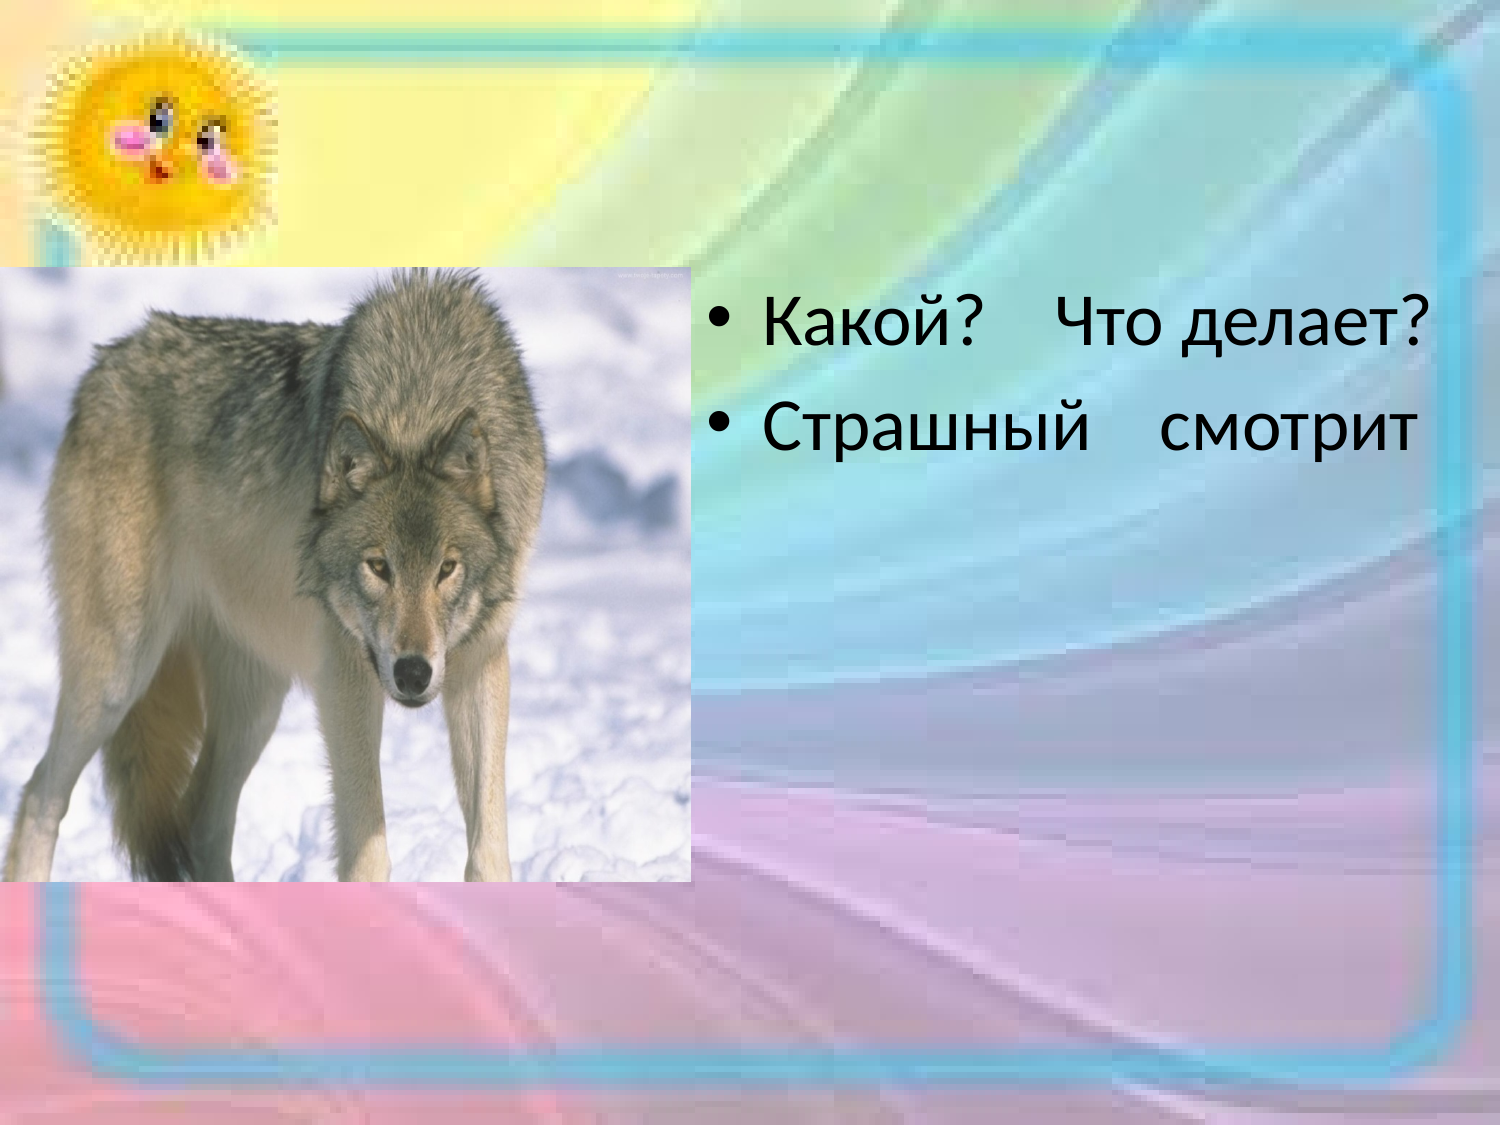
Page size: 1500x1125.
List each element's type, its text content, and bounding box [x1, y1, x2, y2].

list Какой? Что делает? Страшный смотрит [690, 262, 1459, 1005]
picture [0, 0, 1500, 1125]
